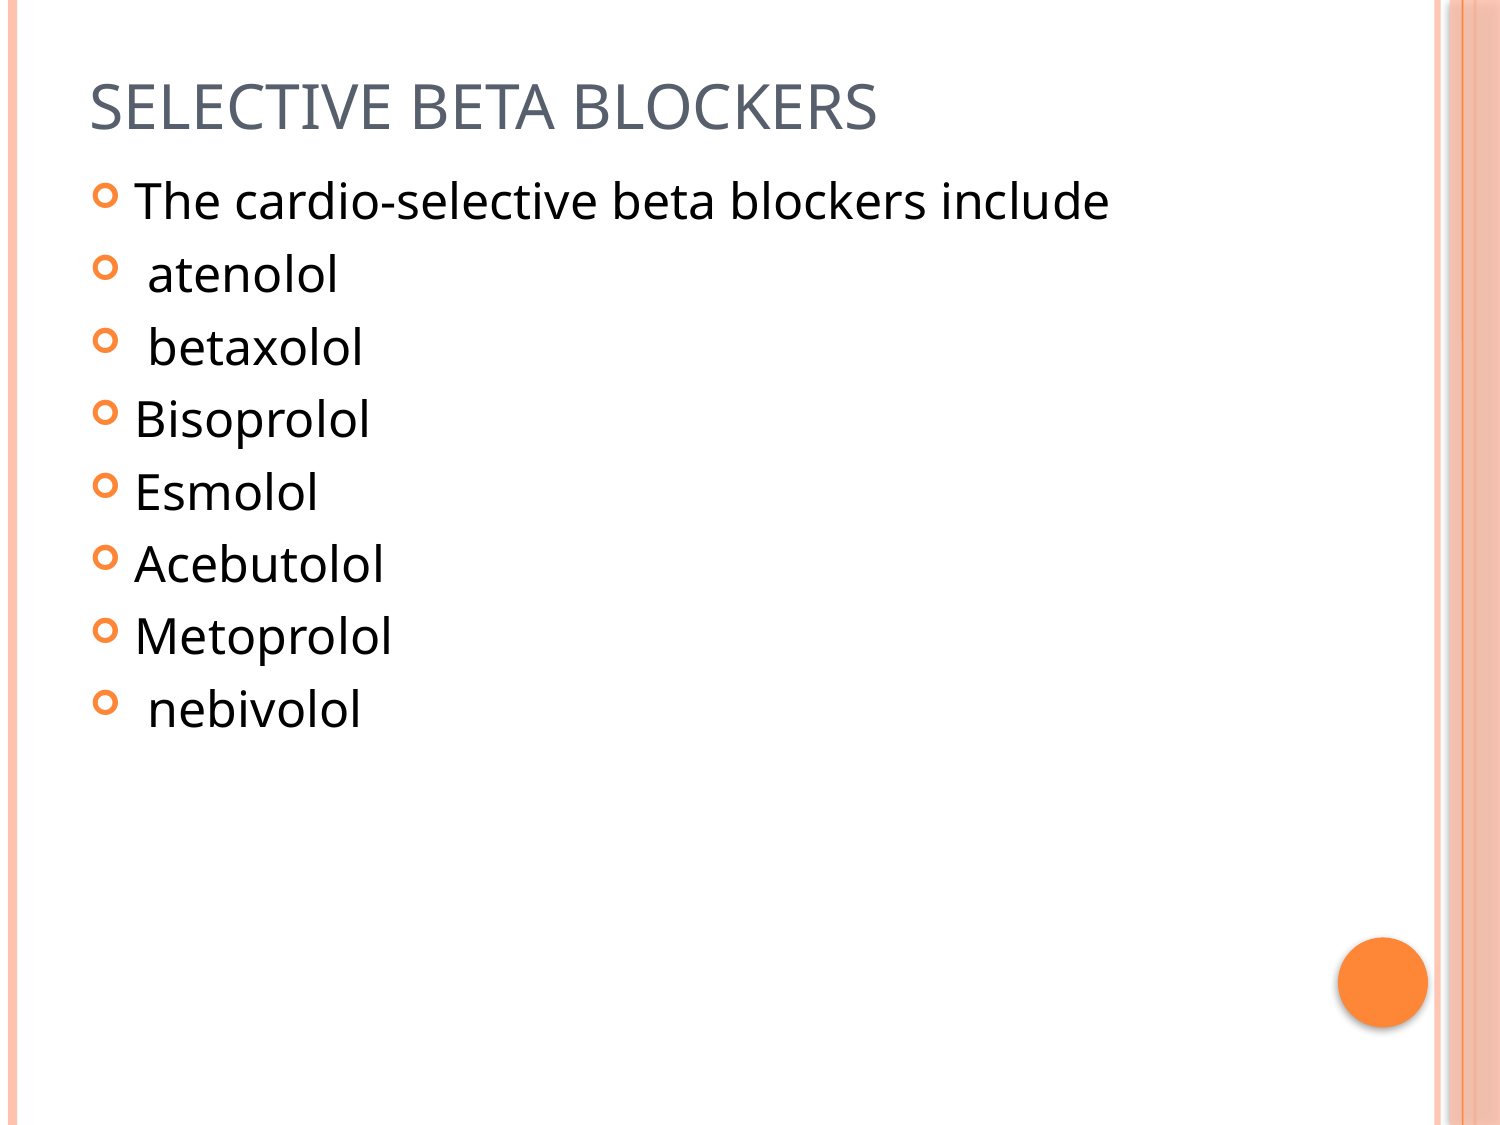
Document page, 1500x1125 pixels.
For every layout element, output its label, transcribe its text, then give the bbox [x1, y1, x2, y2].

title Selective beta blockers [75, 45, 1300, 150]
list The cardio-selective beta blockers include atenolol betaxolol Bisoprolol Esmolol Acebutolol Metoprolol nebivolol [75, 162, 1413, 1062]
